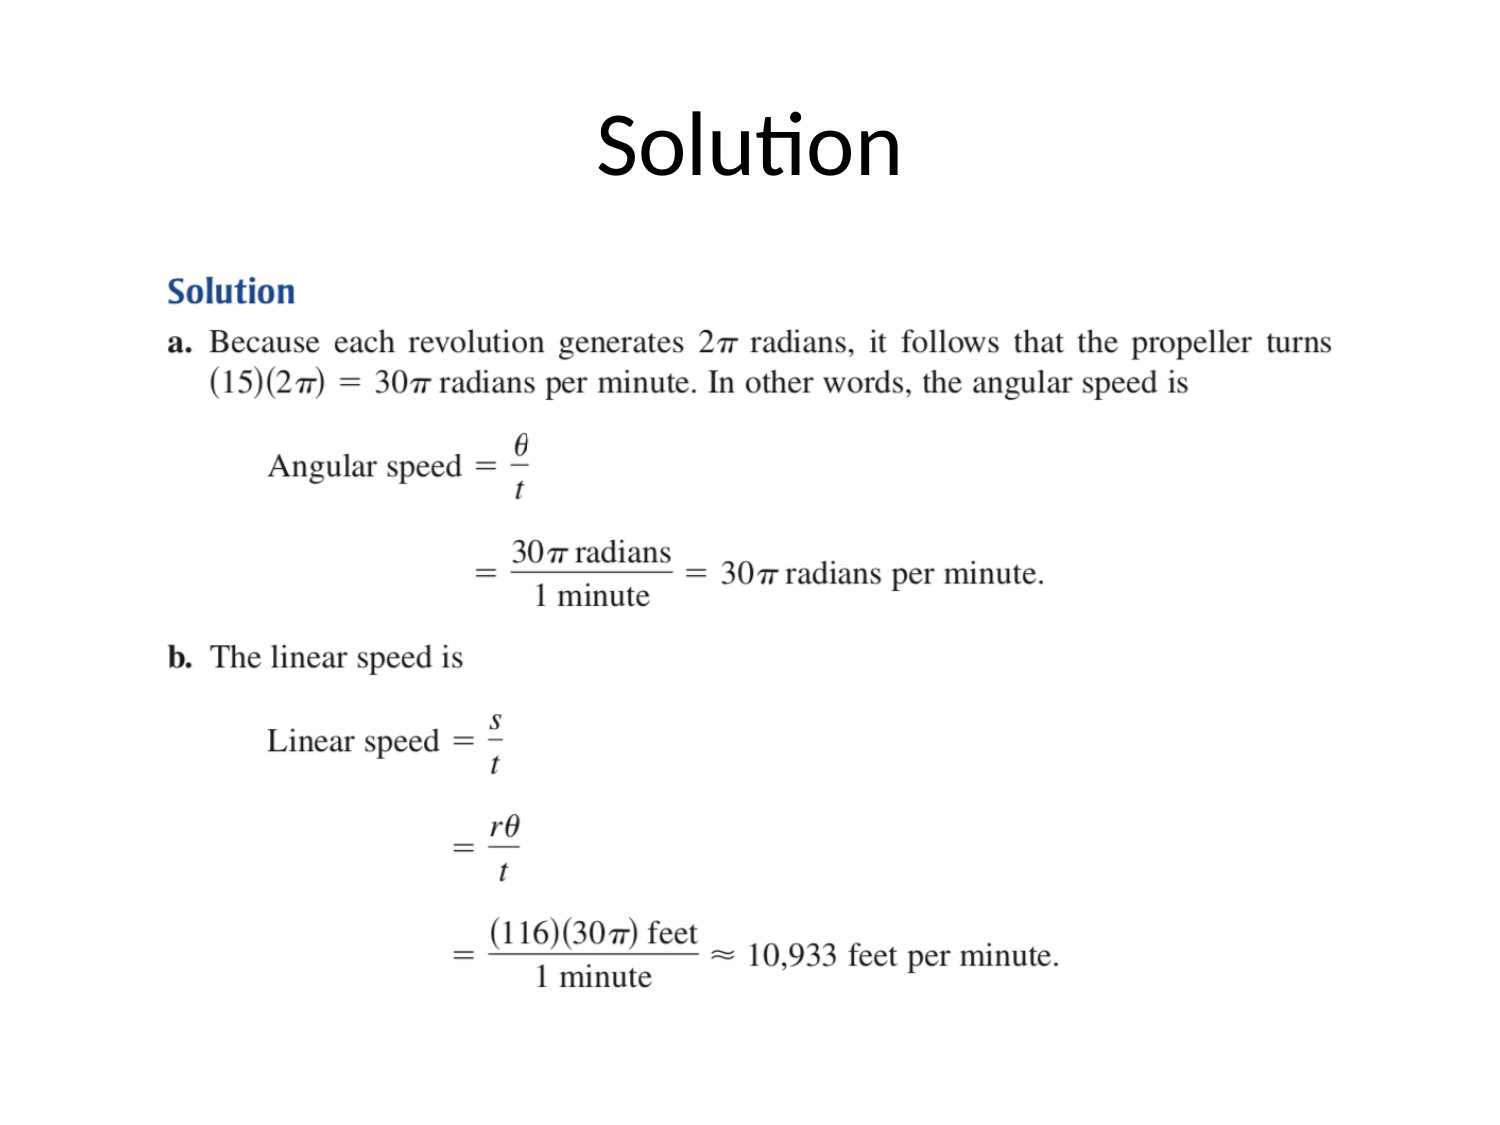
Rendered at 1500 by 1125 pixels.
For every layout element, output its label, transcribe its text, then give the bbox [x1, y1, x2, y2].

title Solution [75, 45, 1425, 233]
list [74, 262, 1426, 1006]
